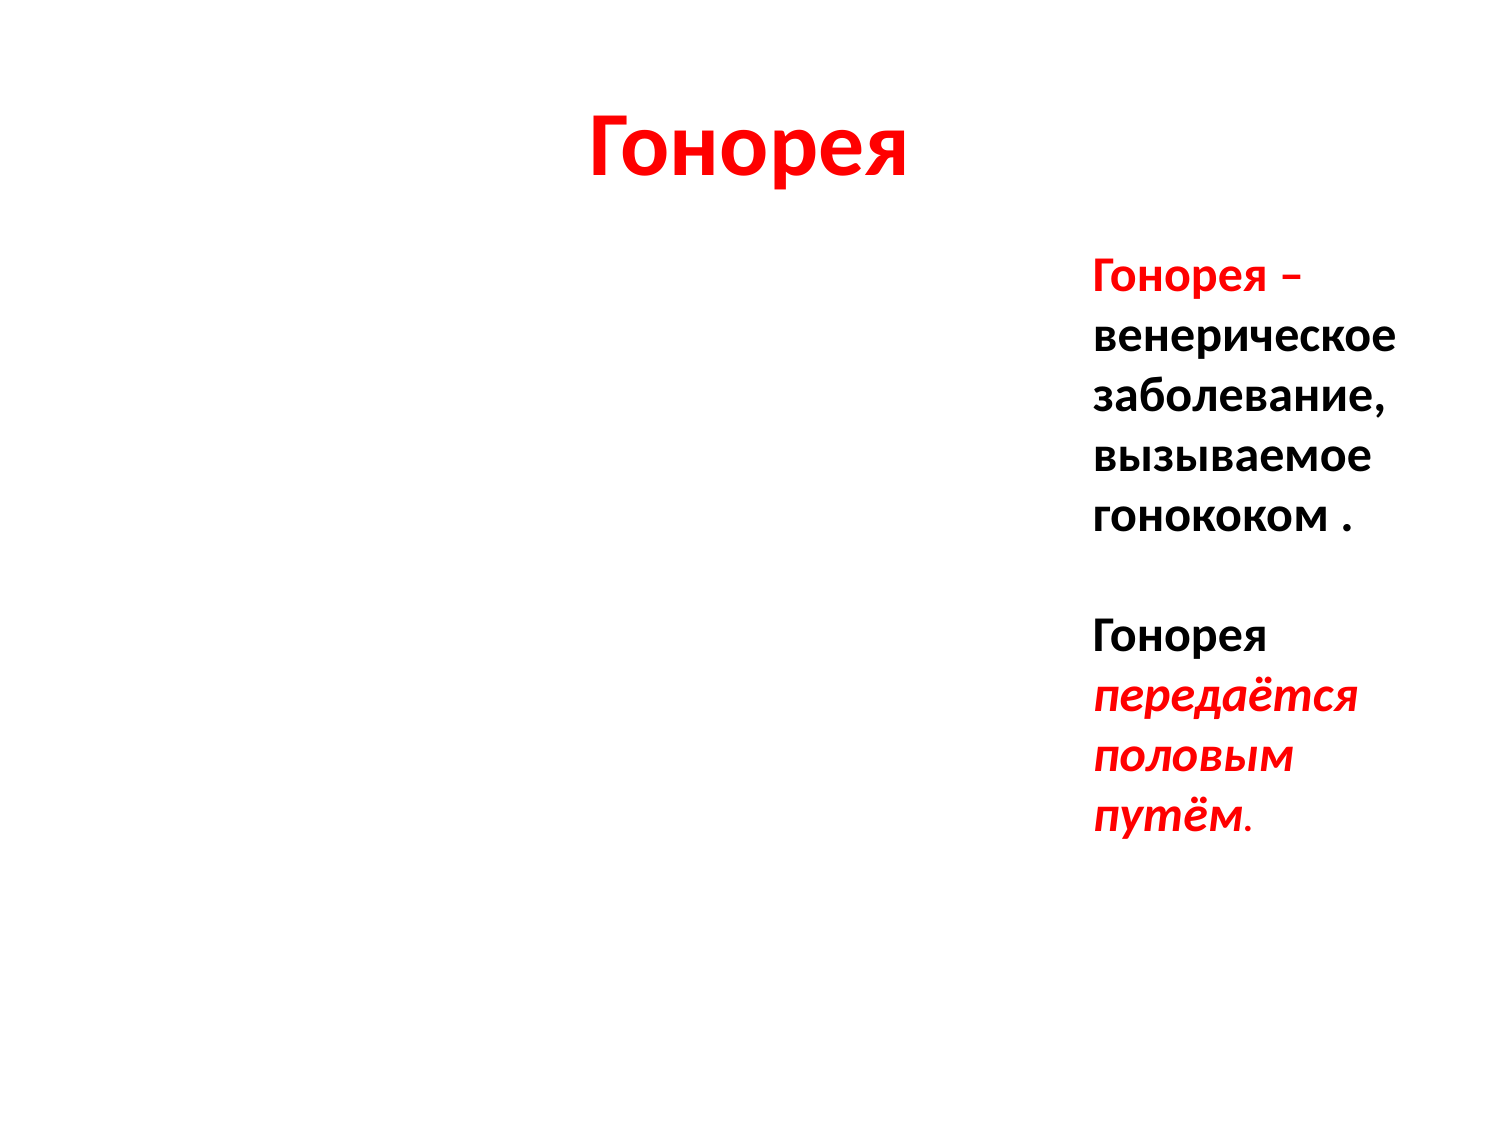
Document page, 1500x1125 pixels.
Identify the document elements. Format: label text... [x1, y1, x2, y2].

text_box Гонорея – венерическое заболевание, вызываемое гонококом . Гонорея передаётся половым путём. [1078, 234, 1430, 850]
title Гонорея [74, 44, 1426, 233]
